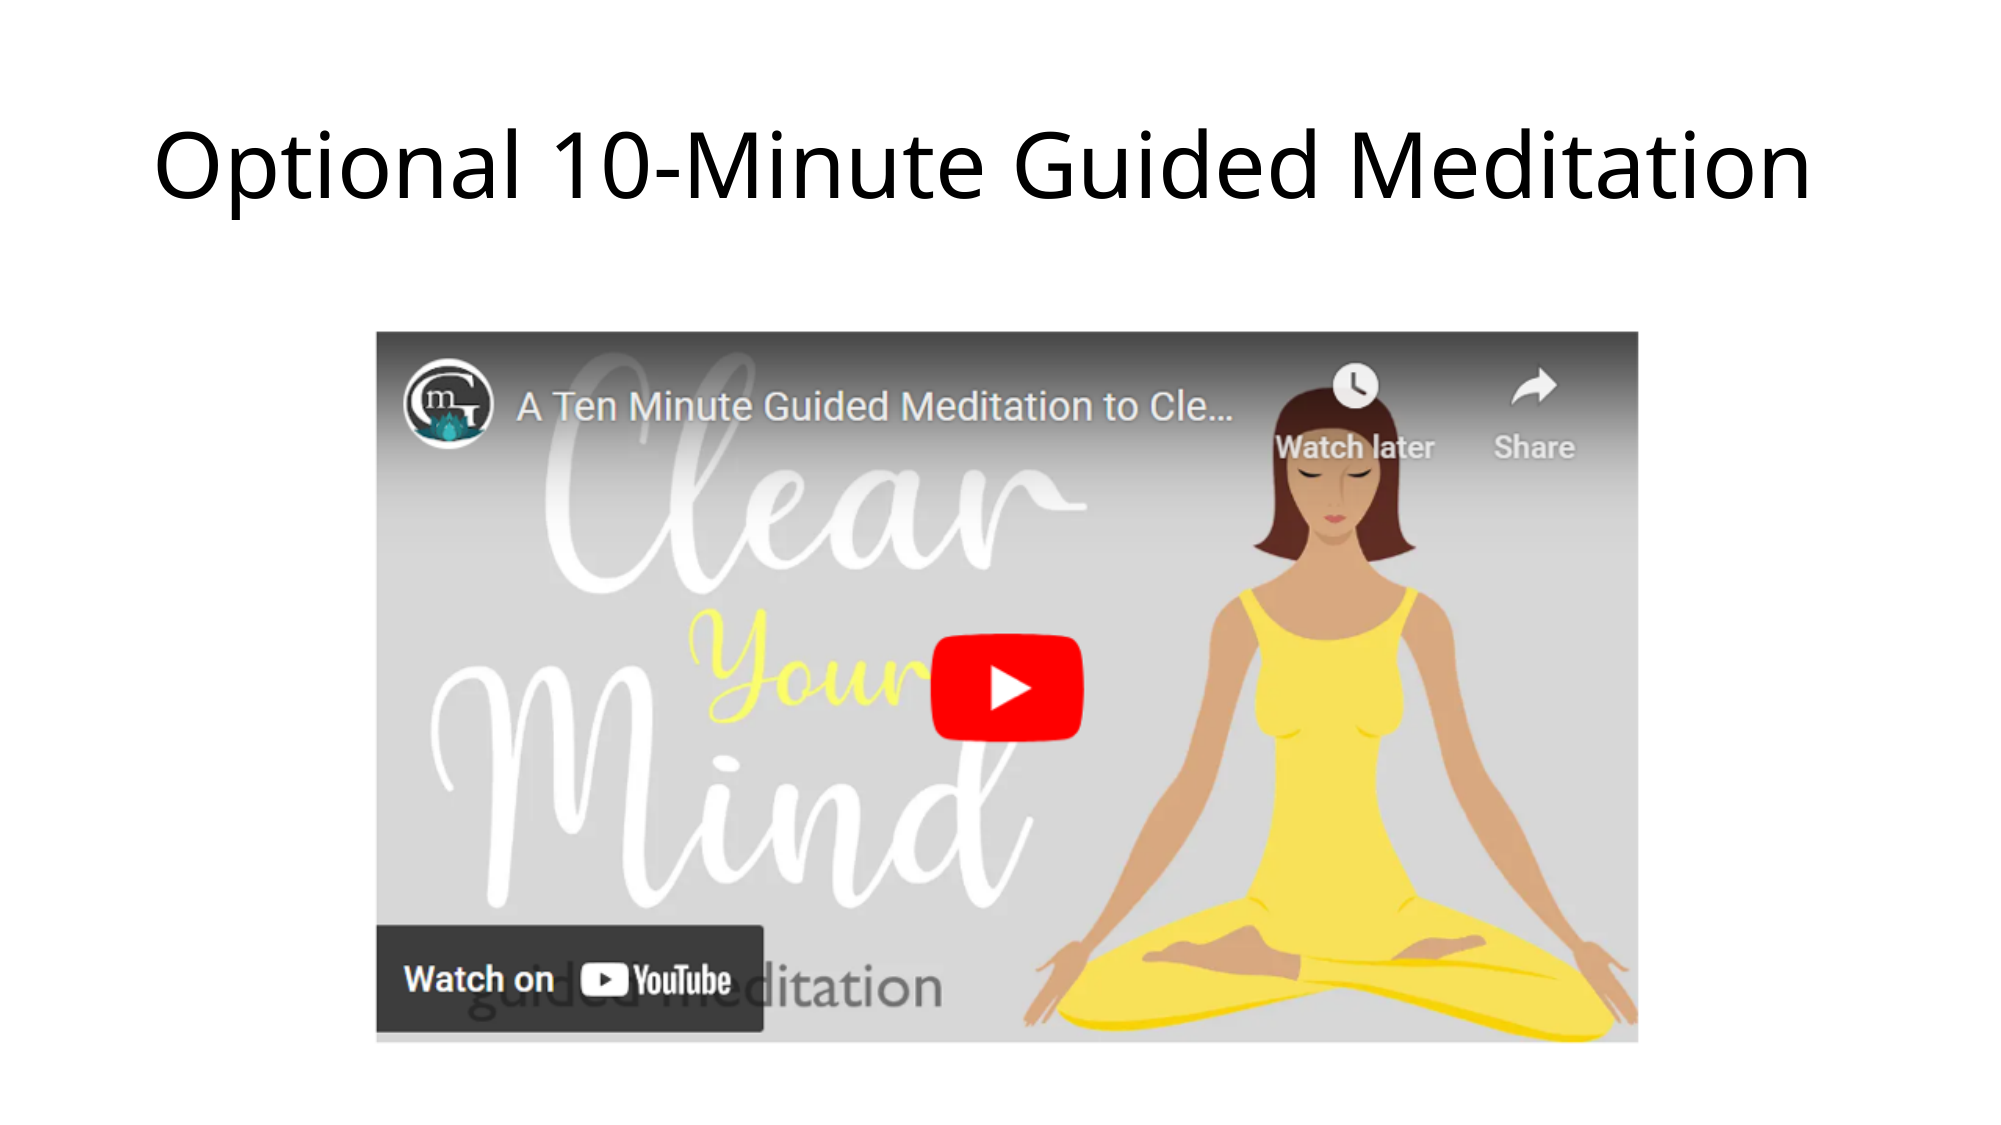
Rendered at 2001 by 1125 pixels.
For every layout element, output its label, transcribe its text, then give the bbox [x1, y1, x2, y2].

picture [291, 299, 1709, 1094]
title Optional 10-Minute Guided Meditation [137, 59, 1863, 278]
